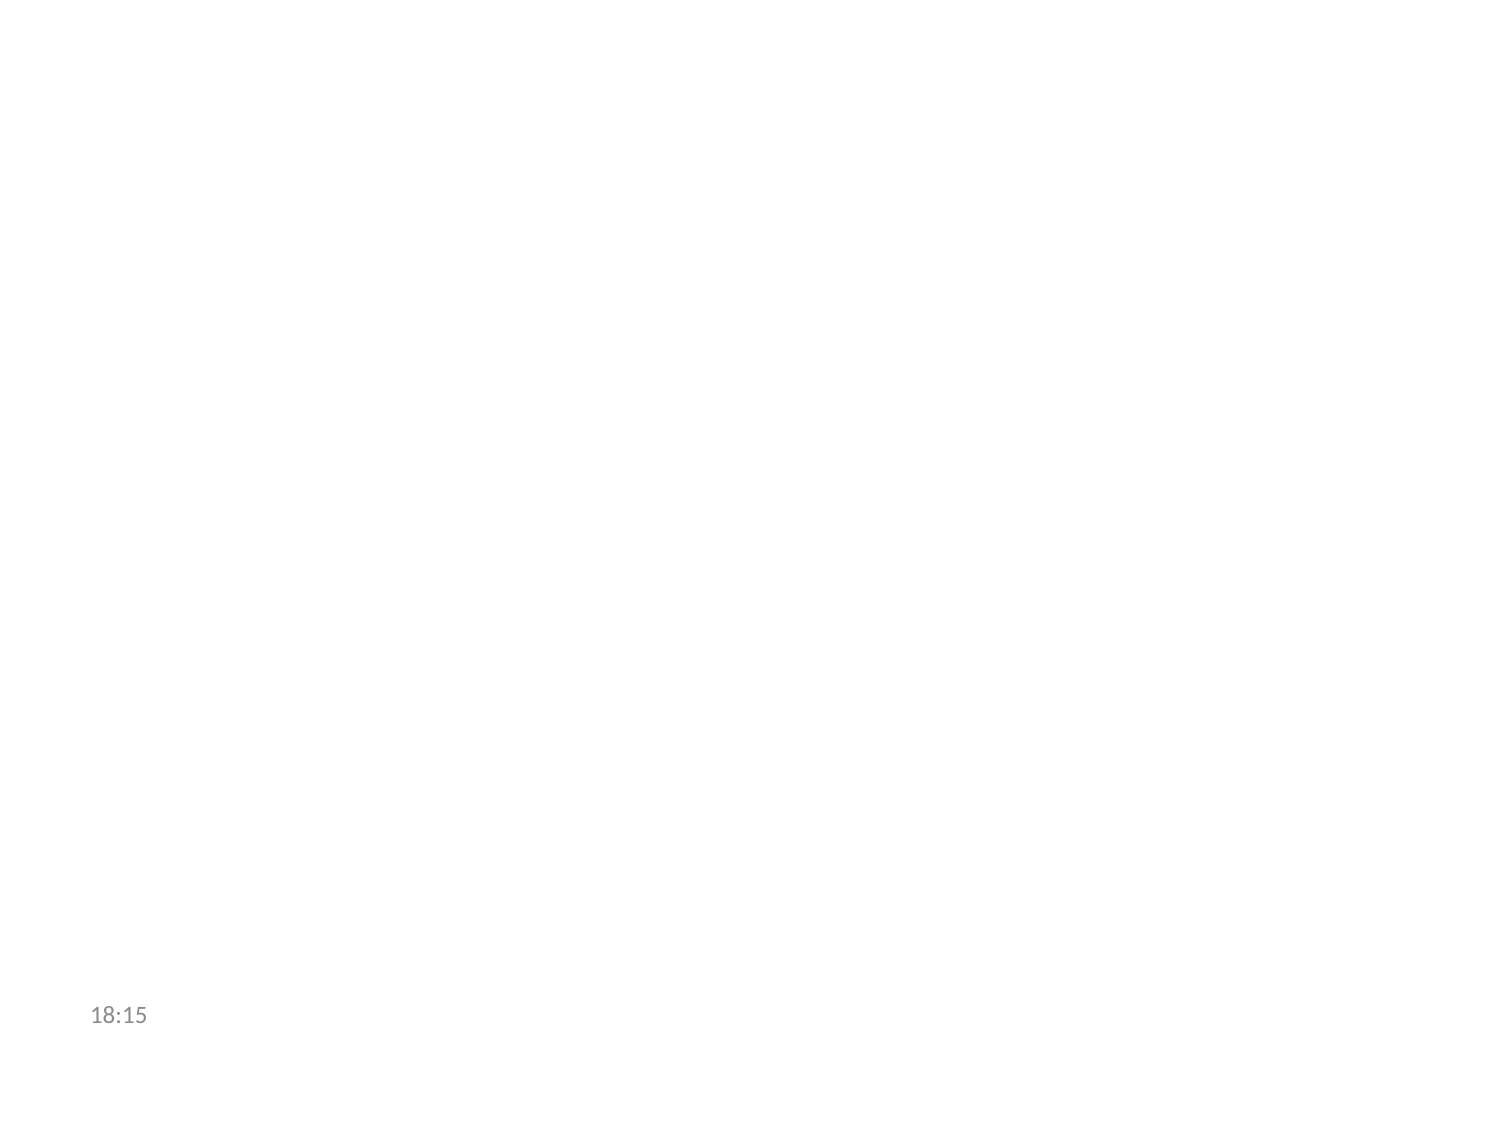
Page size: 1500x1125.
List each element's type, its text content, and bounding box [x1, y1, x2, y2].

text_box 15:35 [75, 983, 425, 1044]
